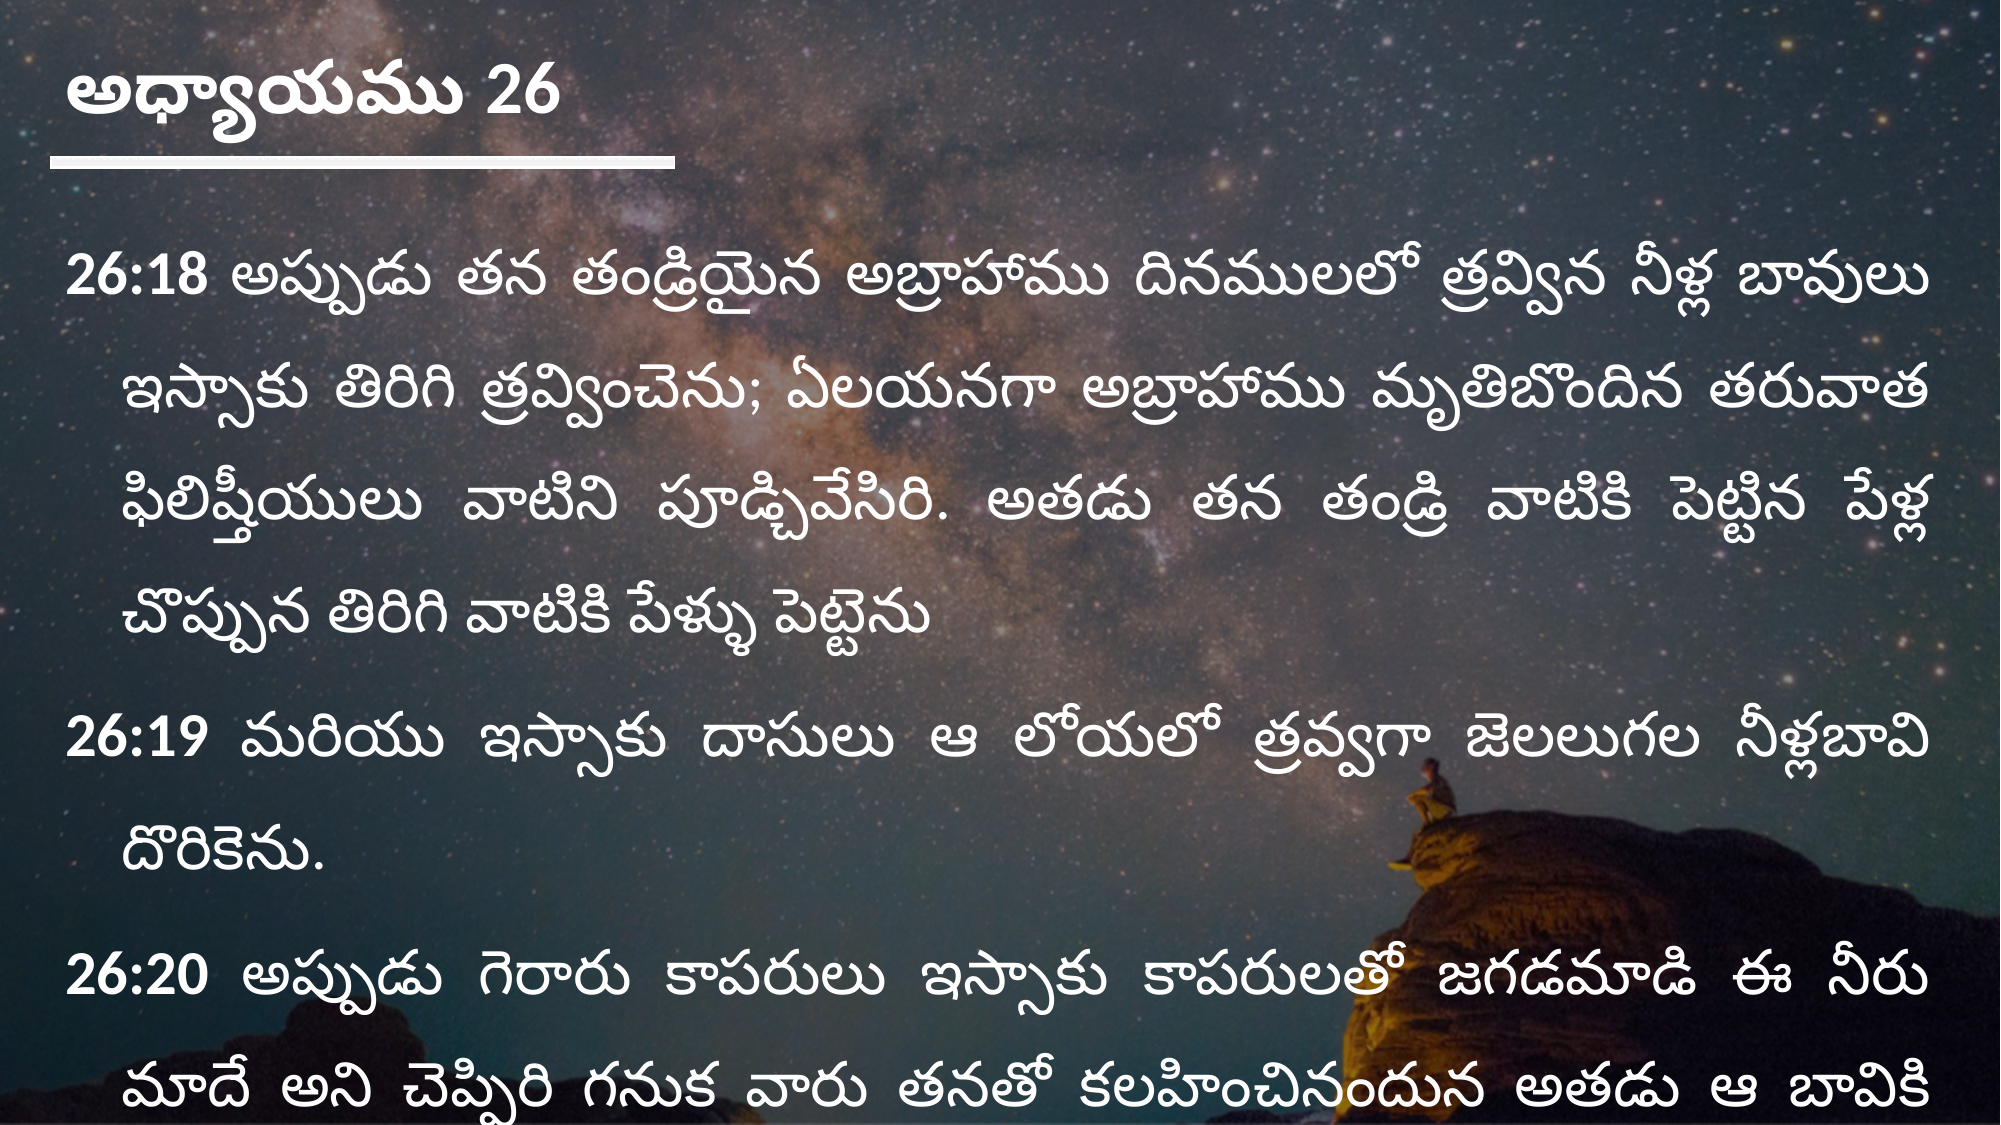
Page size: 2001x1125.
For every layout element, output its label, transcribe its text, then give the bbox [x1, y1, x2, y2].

list 26:18 అప్పుడు తన తండ్రియైన అబ్రాహాము దినములలో త్రవ్విన నీళ్ల బావులు ఇస్సాకు తిరిగి త్రవ్వించెను; ఏలయనగా అబ్రాహాము మృతిబొందిన తరువాత ఫిలిష్తీయులు వాటిని పూడ్చివేసిరి. అతడు తన తండ్రి వాటికి పెట్టిన పేళ్ల చొప్పున తిరిగి వాటికి పేళ్ళు పెట్టెను 26:19 మరియు ఇస్సాకు దాసులు ఆ లోయలో త్రవ్వగా జెలలుగల నీళ్లబావి దొరికెను. 26:20 అప్పుడు గెరారు కాపరులు ఇస్సాకు కాపరులతో జగడమాడి ఈ నీరు మాదే అని చెప్పిరి గనుక వారు తనతో కలహించినందున అతడు ఆ బావికి ఏశెకు అను పేరు పెట్టెను. [50, 187, 1946, 1063]
picture [0, 0, 2000, 1125]
title అధ్యాయము 26 [50, 0, 1925, 167]
